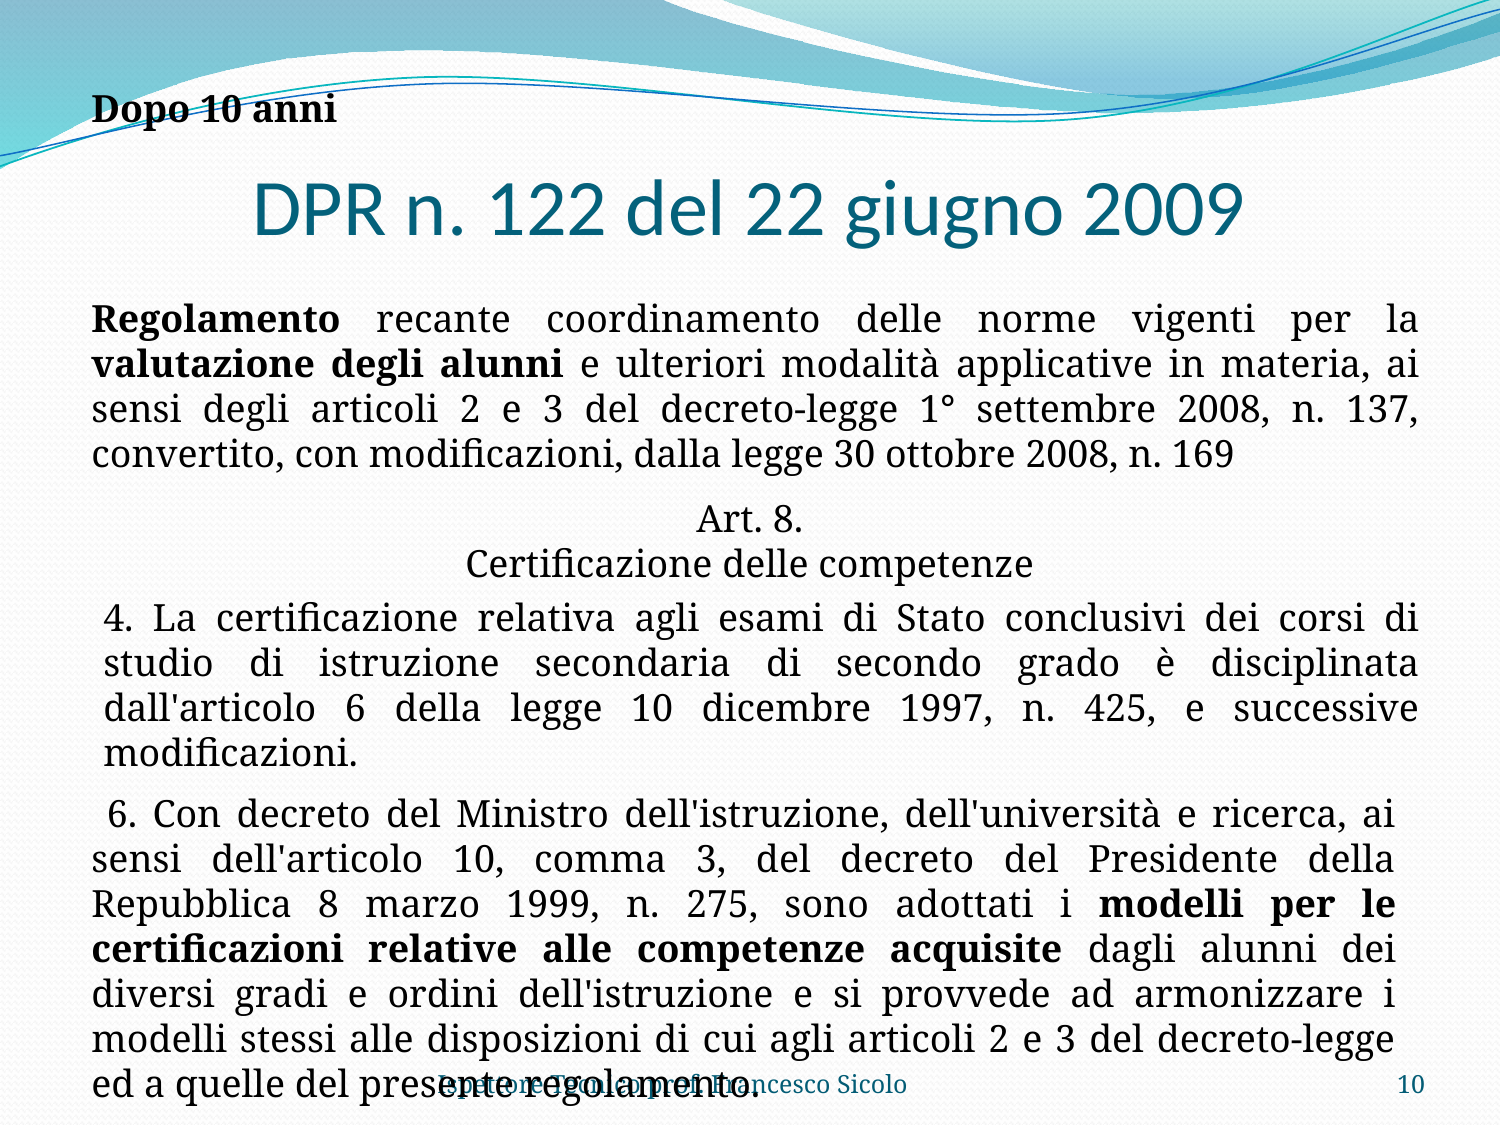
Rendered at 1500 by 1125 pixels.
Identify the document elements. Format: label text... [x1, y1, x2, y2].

text_box 4. La certificazione relativa agli esami di Stato conclusivi dei corsi di studio di istruzione secondaria di secondo grado è disciplinata dall'articolo 6 della legge 10 dicembre 1997, n. 425, e successive modificazioni. [88, 586, 1436, 782]
text_box Regolamento recante coordinamento delle norme vigenti per la valutazione degli alunni e ulteriori modalità applicative in materia, ai sensi degli articoli 2 e 3 del decreto-legge 1° settembre 2008, n. 137, convertito, con modificazioni, dalla legge 30 ottobre 2008, n. 169 [76, 287, 1436, 482]
slide_number 10 [1299, 1042, 1425, 1103]
text_box Dopo 10 anni [76, 78, 585, 138]
title DPR n. 122 del 22 giugno 2009 [75, 147, 1425, 252]
text_box 6. Con decreto del Ministro dell'istruzione, dell'università e ricerca, ai sensi dell'articolo 10, comma 3, del decreto del Presidente della Repubblica 8 marzo 1999, n. 275, sono adottati i modelli per le certificazioni relative alle competenze acquisite dagli alunni dei diversi gradi e ordini dell'istruzione e si provvede ad armonizzare i modelli stessi alle disposizioni di cui agli articoli 2 e 3 del decreto-legge ed a quelle del presente regolamento. [76, 782, 1412, 1113]
text_box Art. 8. Certificazione delle competenze [374, 487, 1125, 586]
footer Ispettore Tecnico prof. Francesco Sicolo [437, 1042, 988, 1103]
